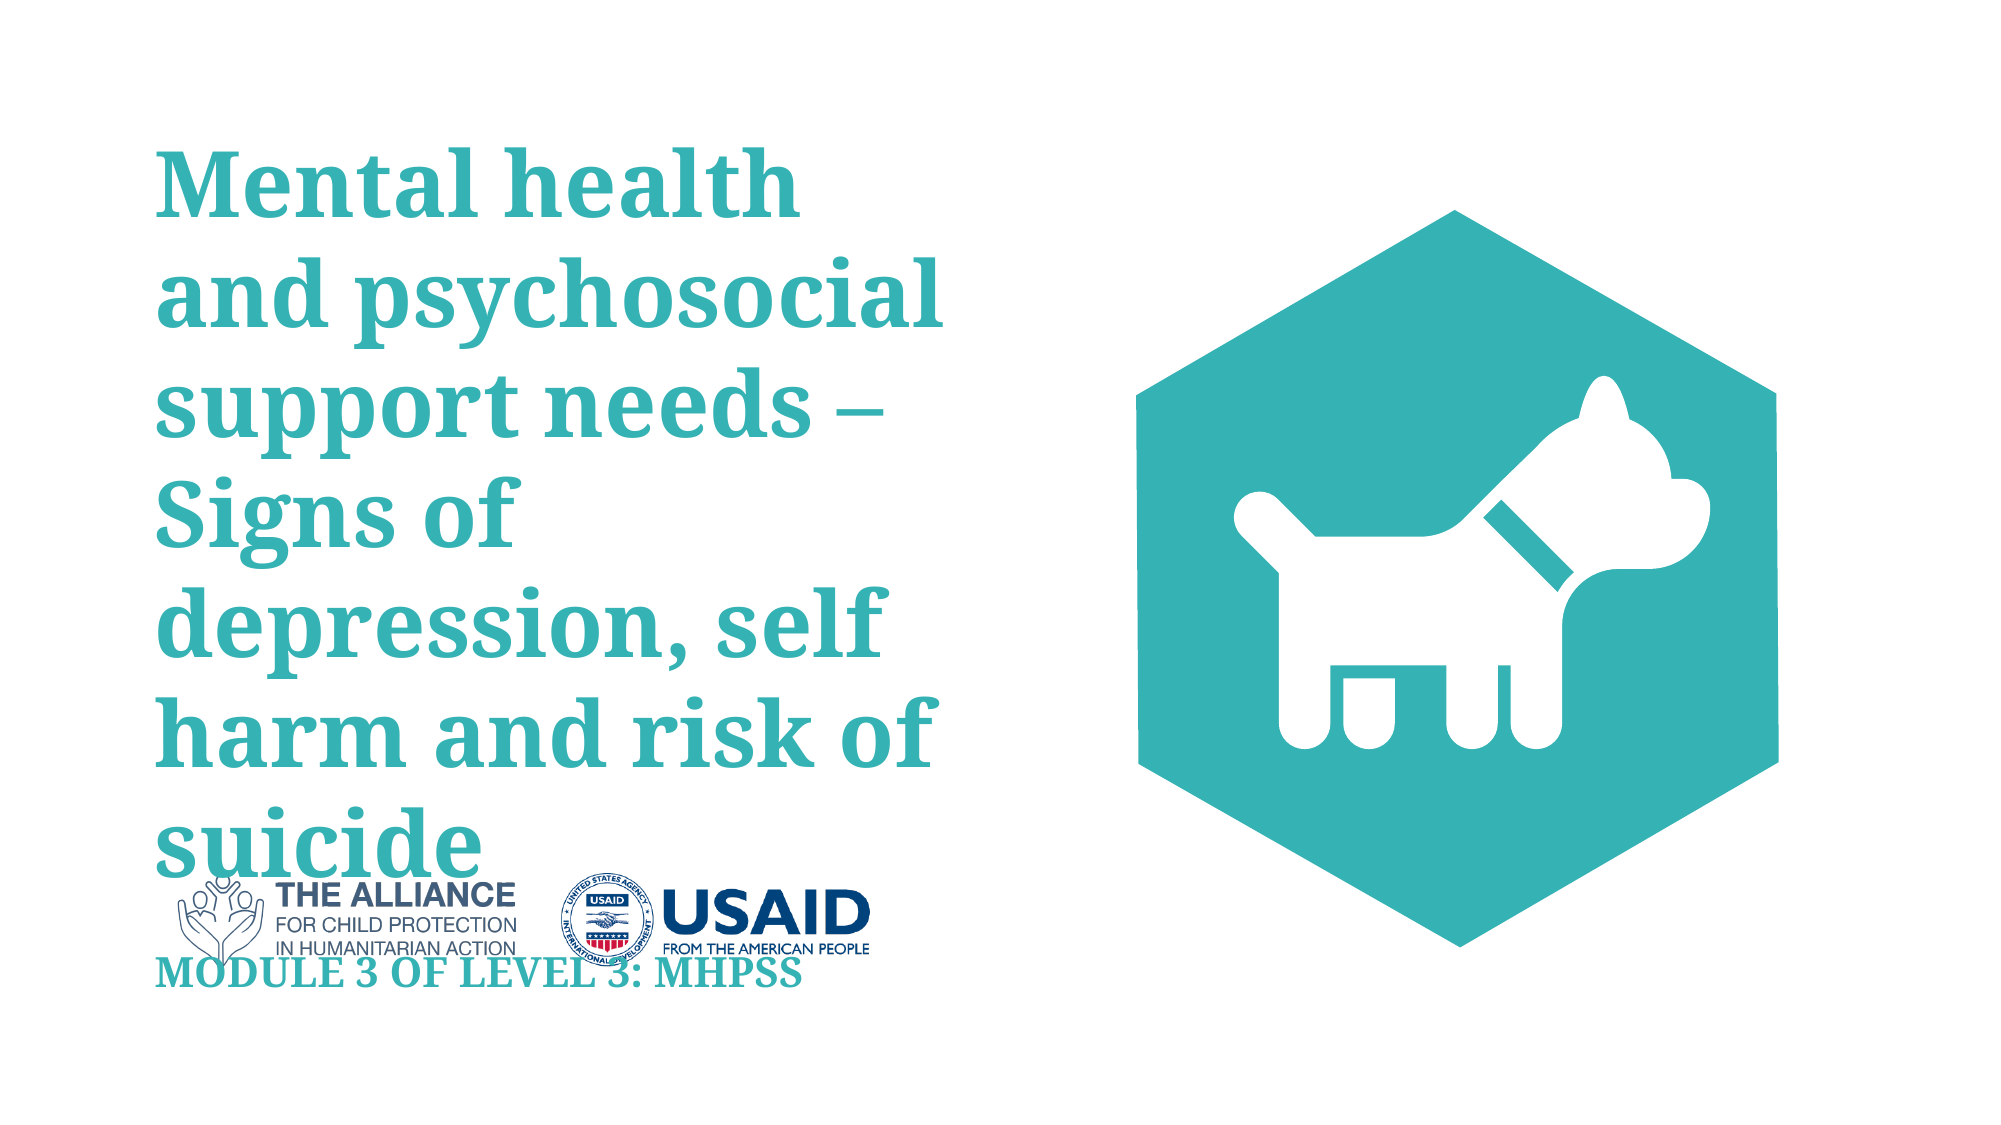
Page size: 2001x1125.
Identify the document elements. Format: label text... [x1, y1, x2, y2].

picture [153, 845, 913, 998]
text_box [1136, 209, 1779, 948]
text_box Mental health and psychosocial support needs – Signs of depression, self harm and risk of suicide MODULE 3 OF LEVEL 3: MHPSS [139, 118, 1000, 1003]
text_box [1233, 375, 1711, 750]
